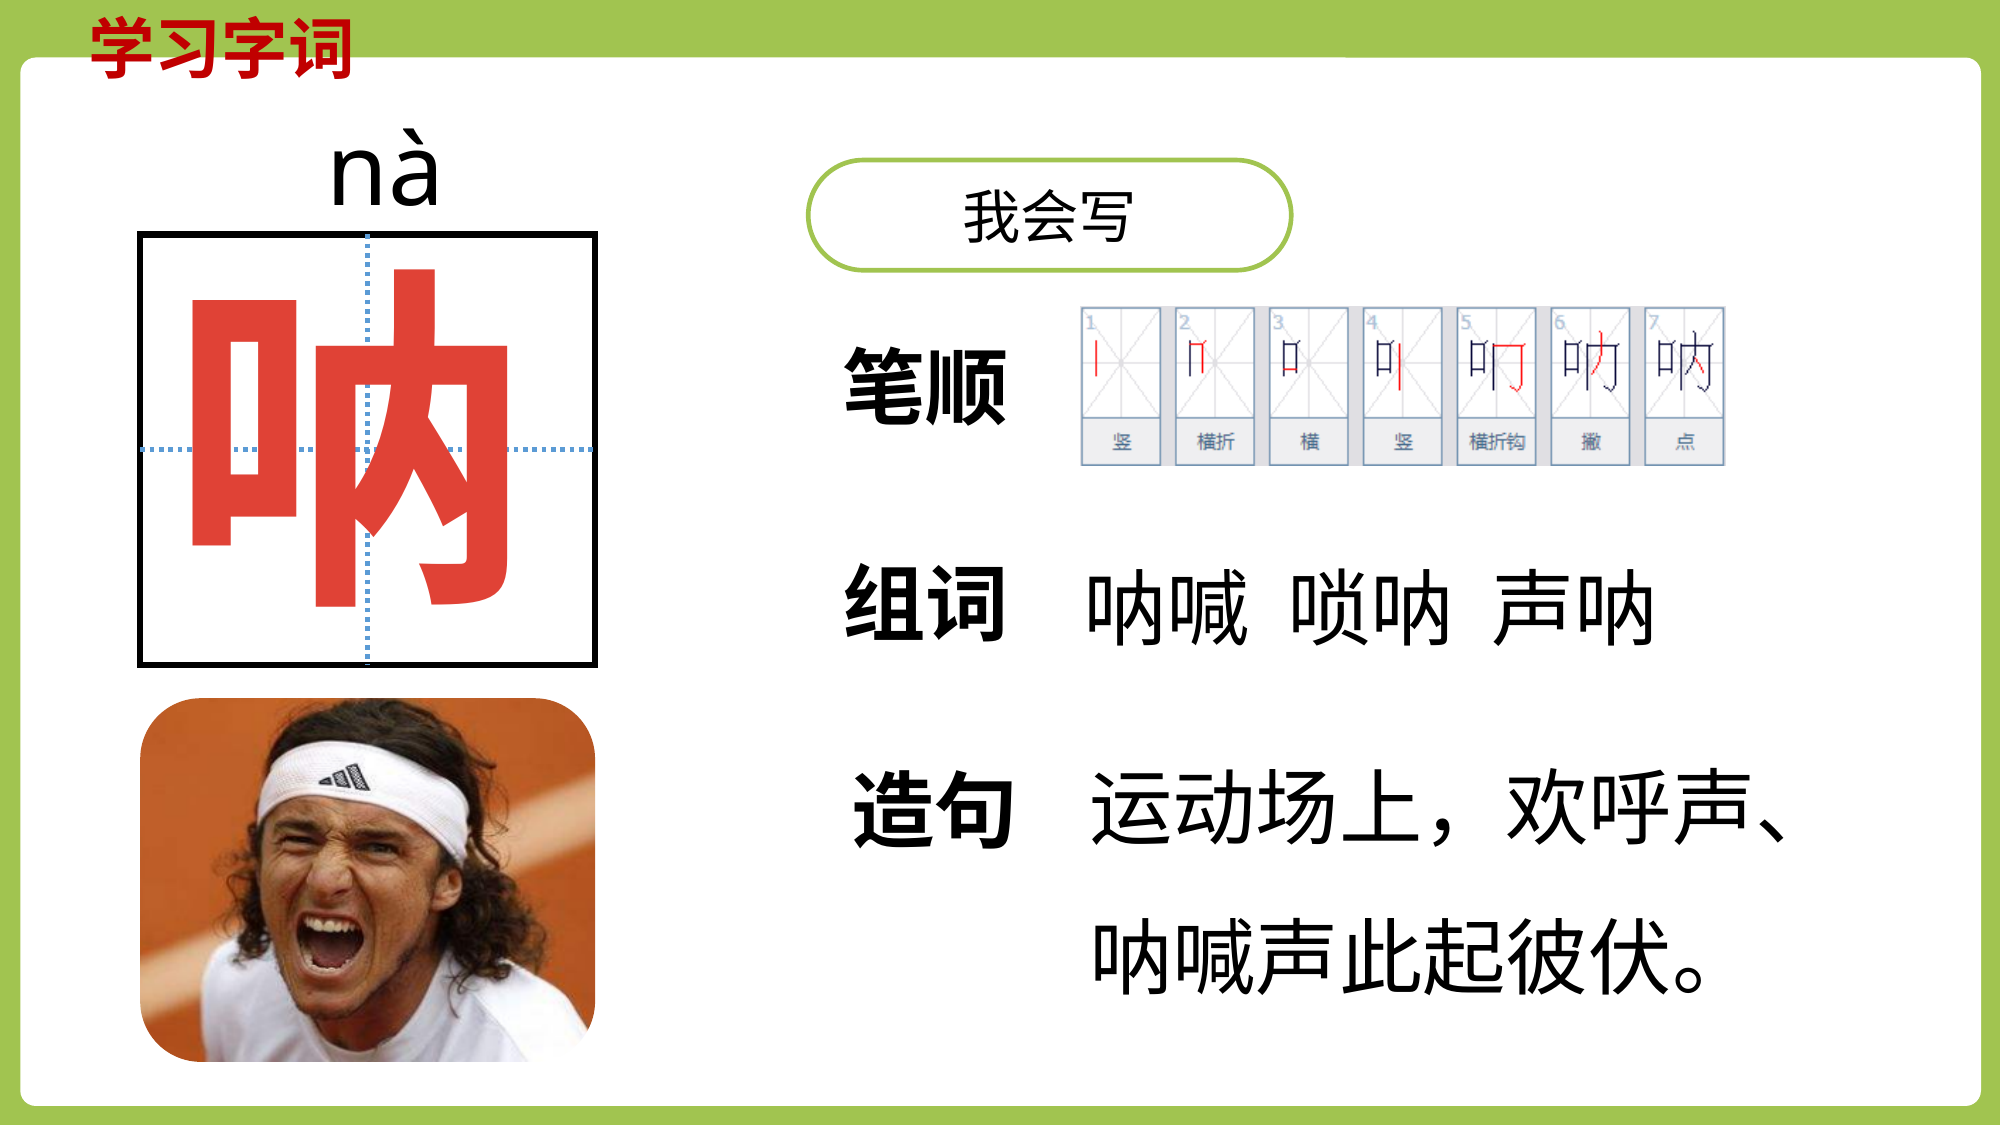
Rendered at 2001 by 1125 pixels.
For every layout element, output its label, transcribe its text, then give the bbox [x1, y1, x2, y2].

text_box 组词 [828, 543, 1036, 659]
text_box 呐喊 唢呐 声呐 [1068, 549, 1883, 664]
text_box 呐 [153, 207, 701, 655]
text_box 运动场上，欢呼声、呐喊声此起彼伏。 [1074, 698, 1920, 1013]
picture [140, 698, 596, 1062]
text_box 学习字词 [73, 0, 450, 95]
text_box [140, 234, 596, 666]
picture [1080, 306, 1726, 467]
text_box 我会写 [807, 159, 1293, 272]
text_box 造句 [836, 750, 1074, 866]
text_box nà [311, 98, 494, 233]
text_box 笔顺 [828, 328, 1036, 444]
